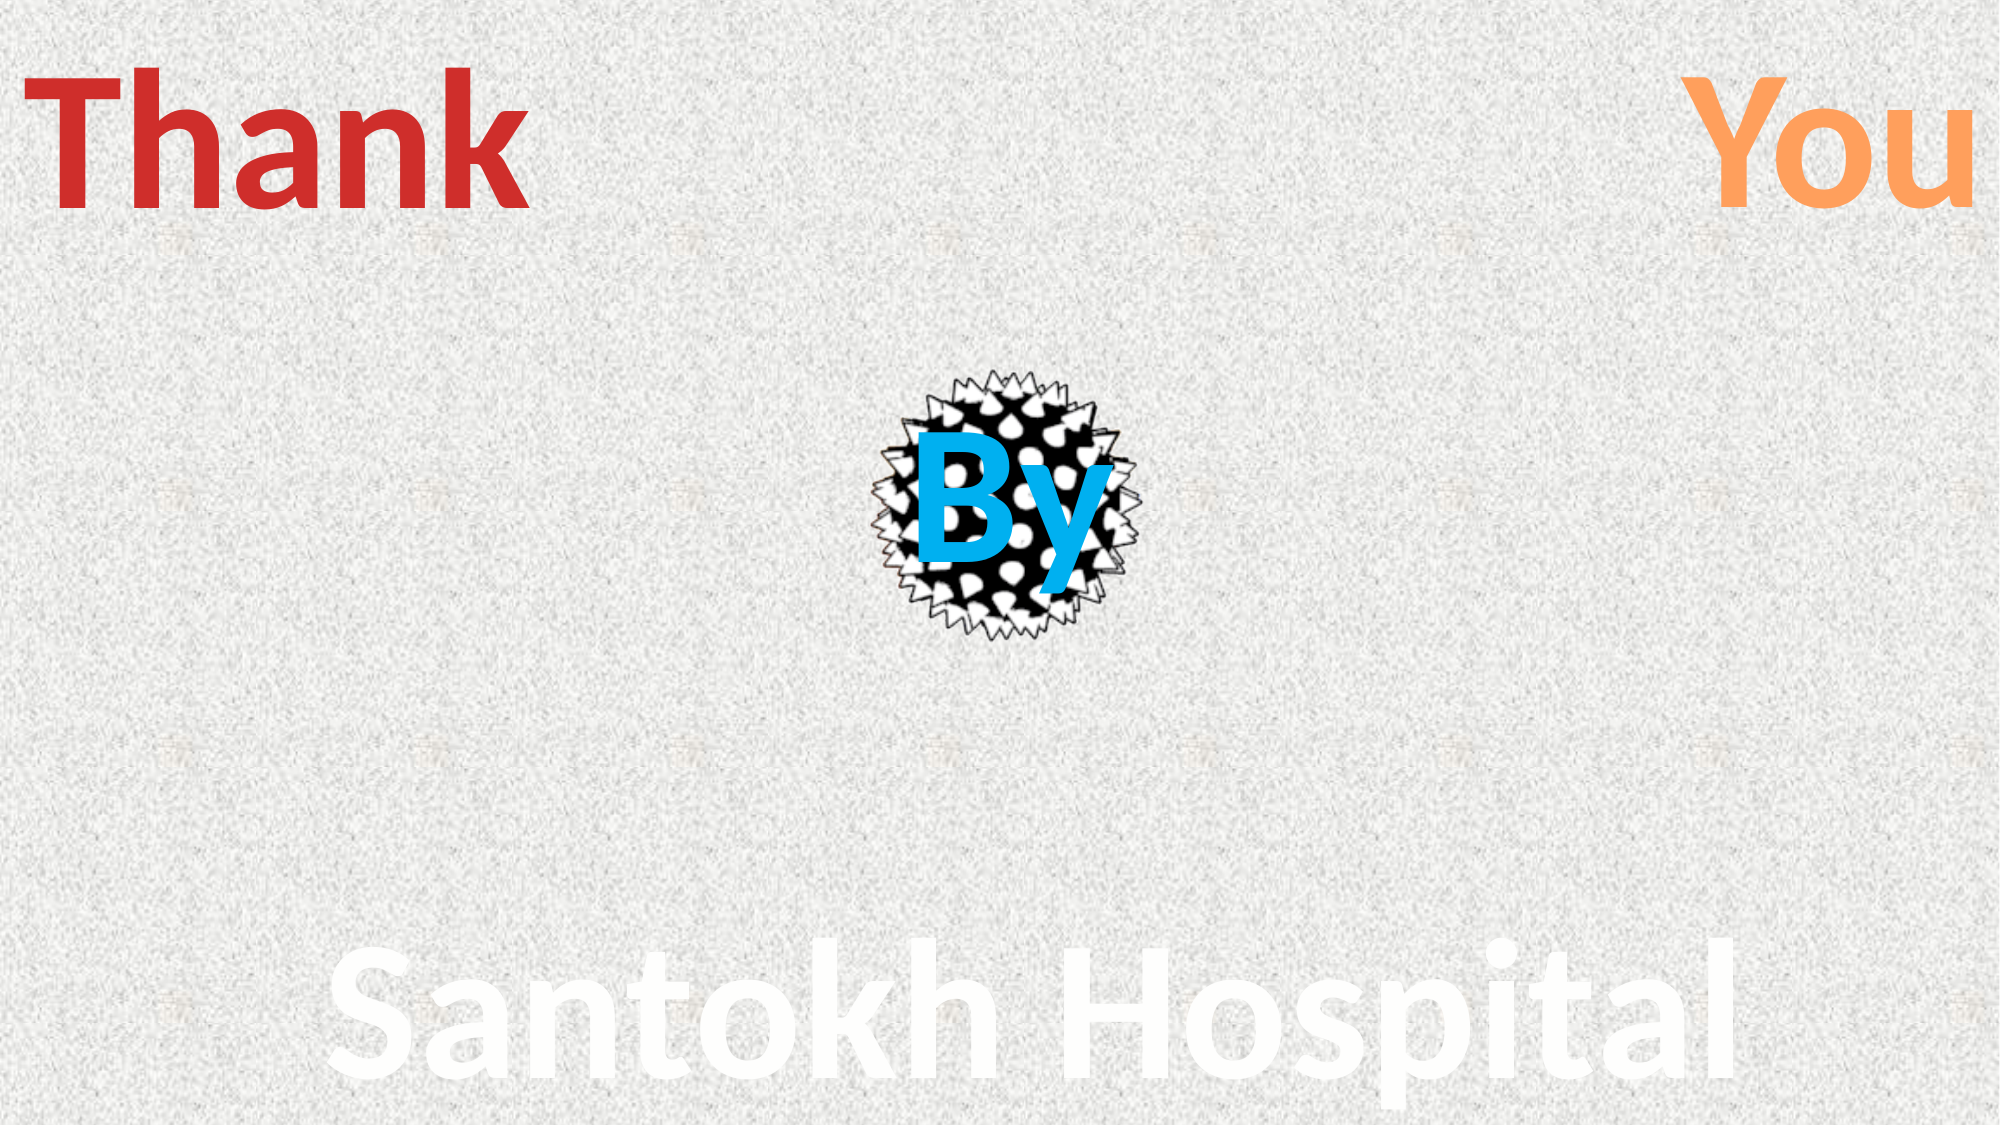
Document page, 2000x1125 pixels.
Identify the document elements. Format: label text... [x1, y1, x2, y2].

text_box You [1667, 0, 2000, 255]
picture [0, 0, 2000, 1125]
text_box Thank [8, 1, 547, 257]
text_box Santokh Hospital [308, 870, 1763, 1125]
